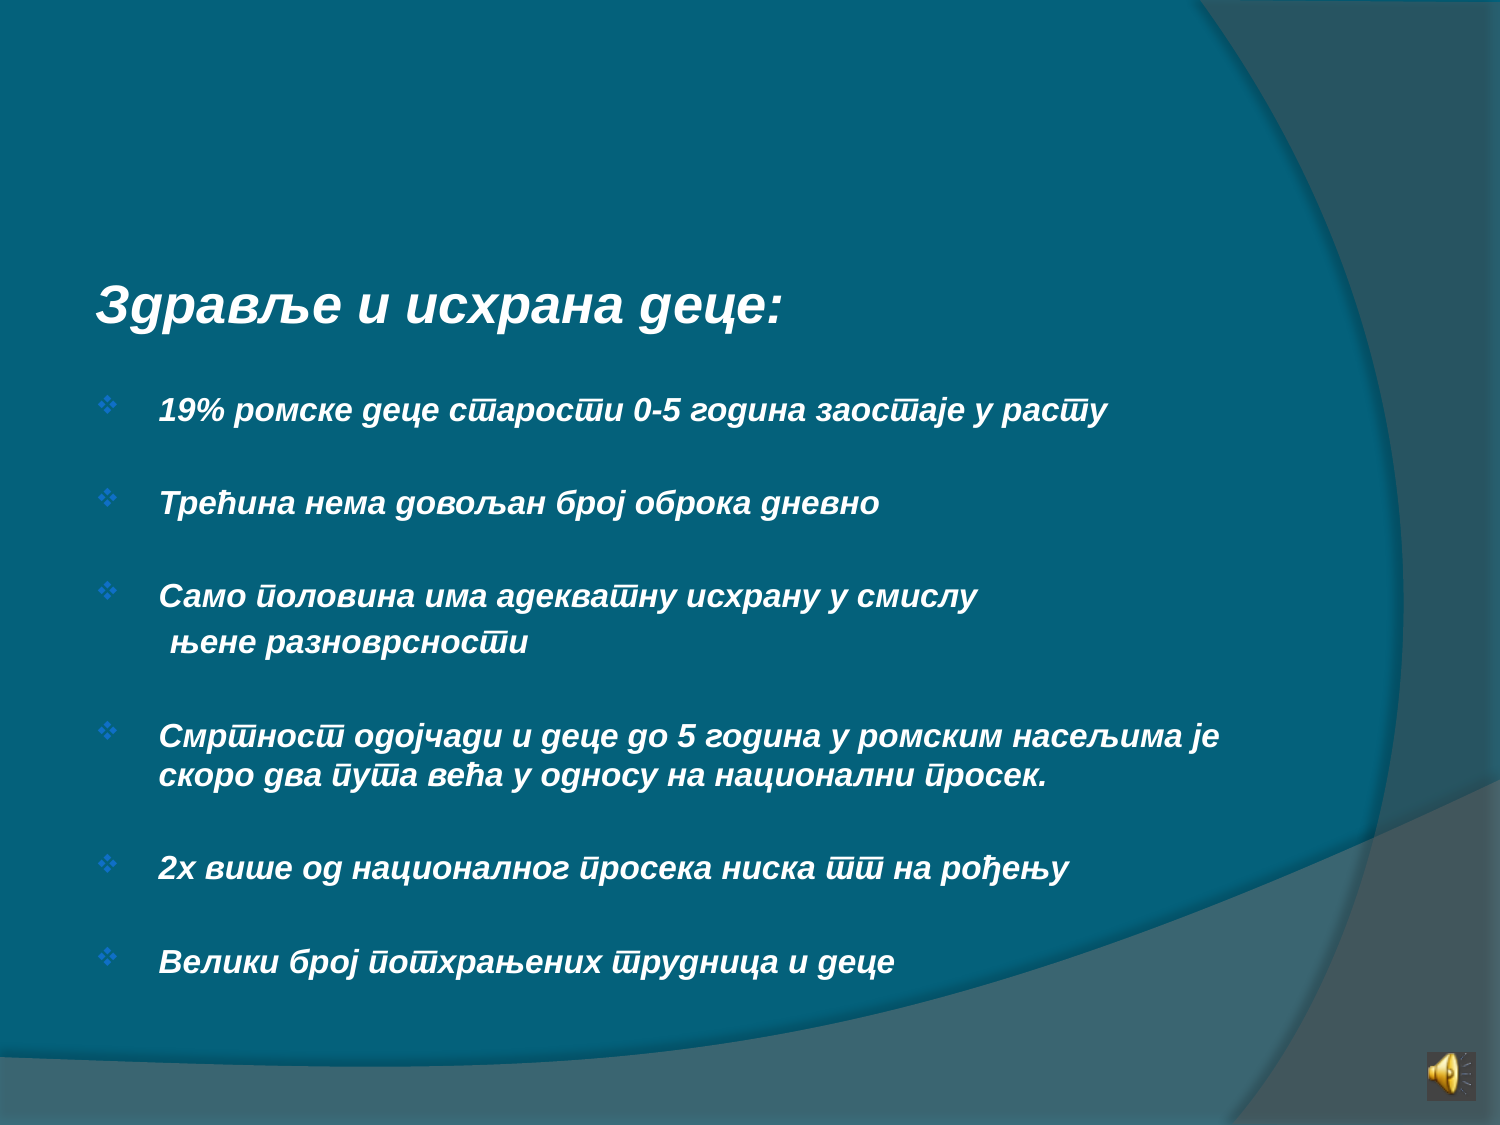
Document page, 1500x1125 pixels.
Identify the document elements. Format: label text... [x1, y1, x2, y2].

picture [1426, 1051, 1477, 1102]
list Здравље и исхрана деце: 19% ромске деце старости 0-5 година заостаје у расту Трећина нема довољан број оброка дневно Само половина има адекватну исхрану у смислу њене разноврсности Смртност одојчади и деце до 5 година у ромским насељима је скоро два пута већа у односу на национални просек. 2x више од националног просека ниска тт на рођењу Велики број потхрањених трудница и деце [75, 262, 1300, 1005]
